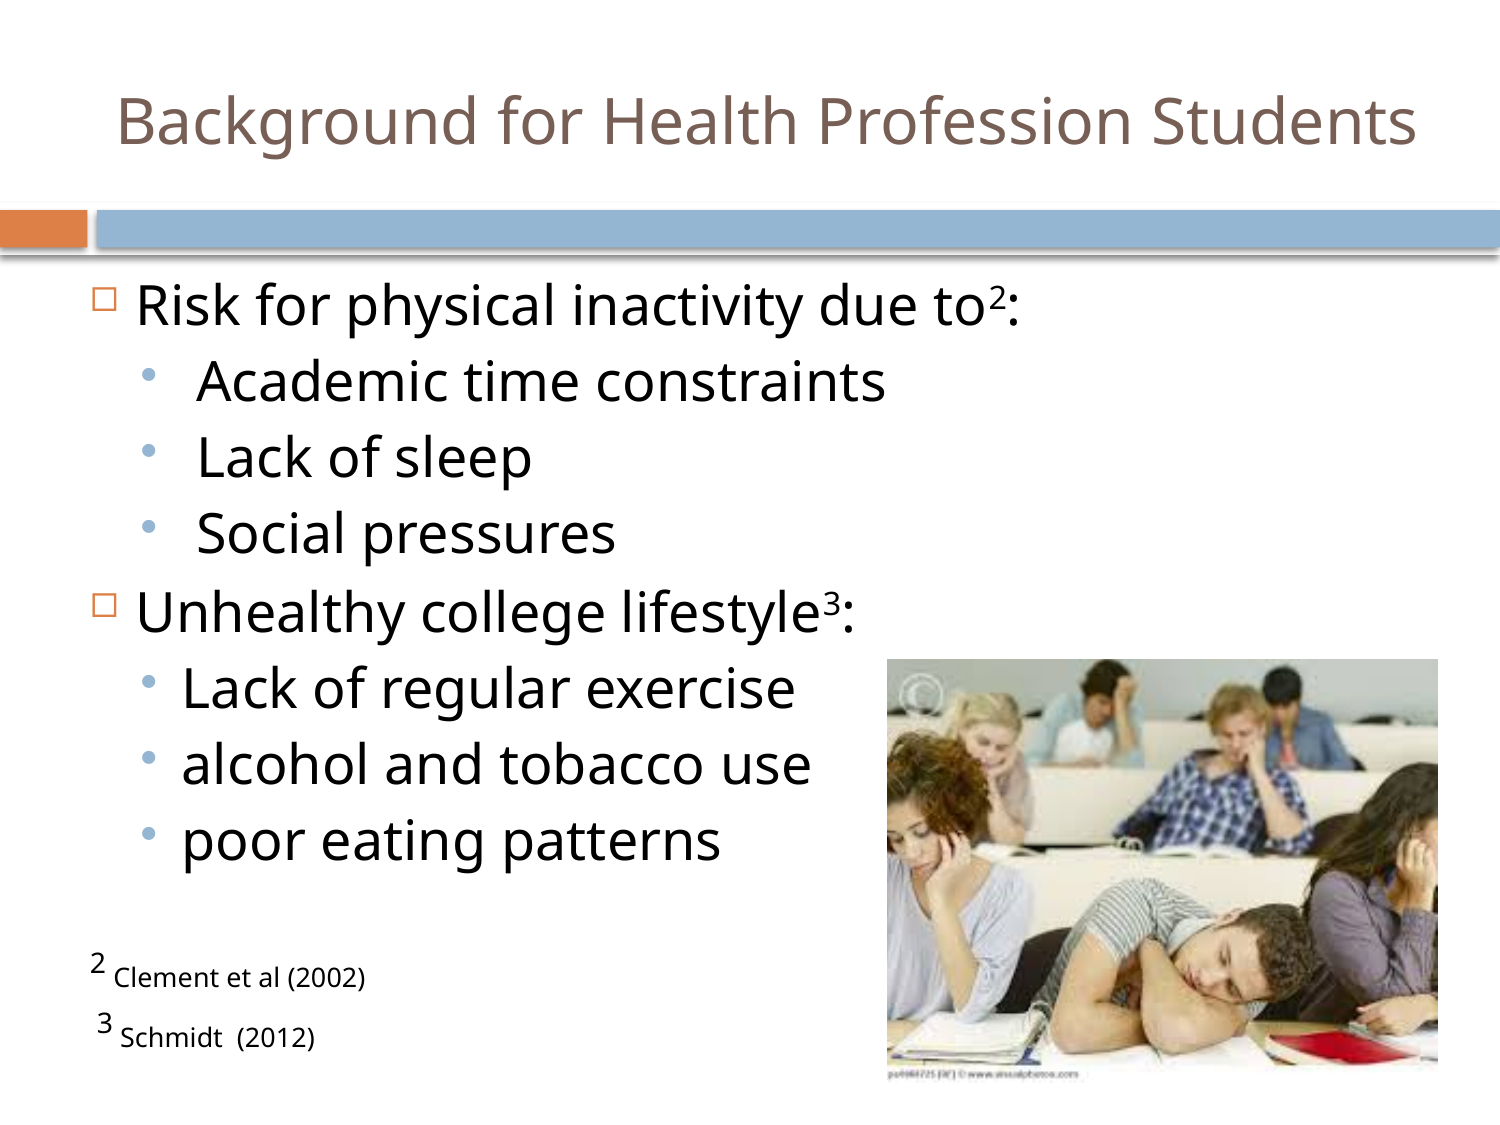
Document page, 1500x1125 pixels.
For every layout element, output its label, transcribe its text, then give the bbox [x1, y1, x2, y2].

picture [887, 659, 1438, 1084]
list Risk for physical inactivity due to2: Academic time constraints Lack of sleep Social pressures Unhealthy college lifestyle3: Lack of regular exercise alcohol and tobacco use poor eating patterns 2 Clement et al (2002) 3 Schmidt (2012) [75, 262, 1425, 1063]
title Background for Health Profession Students [100, 37, 1438, 200]
